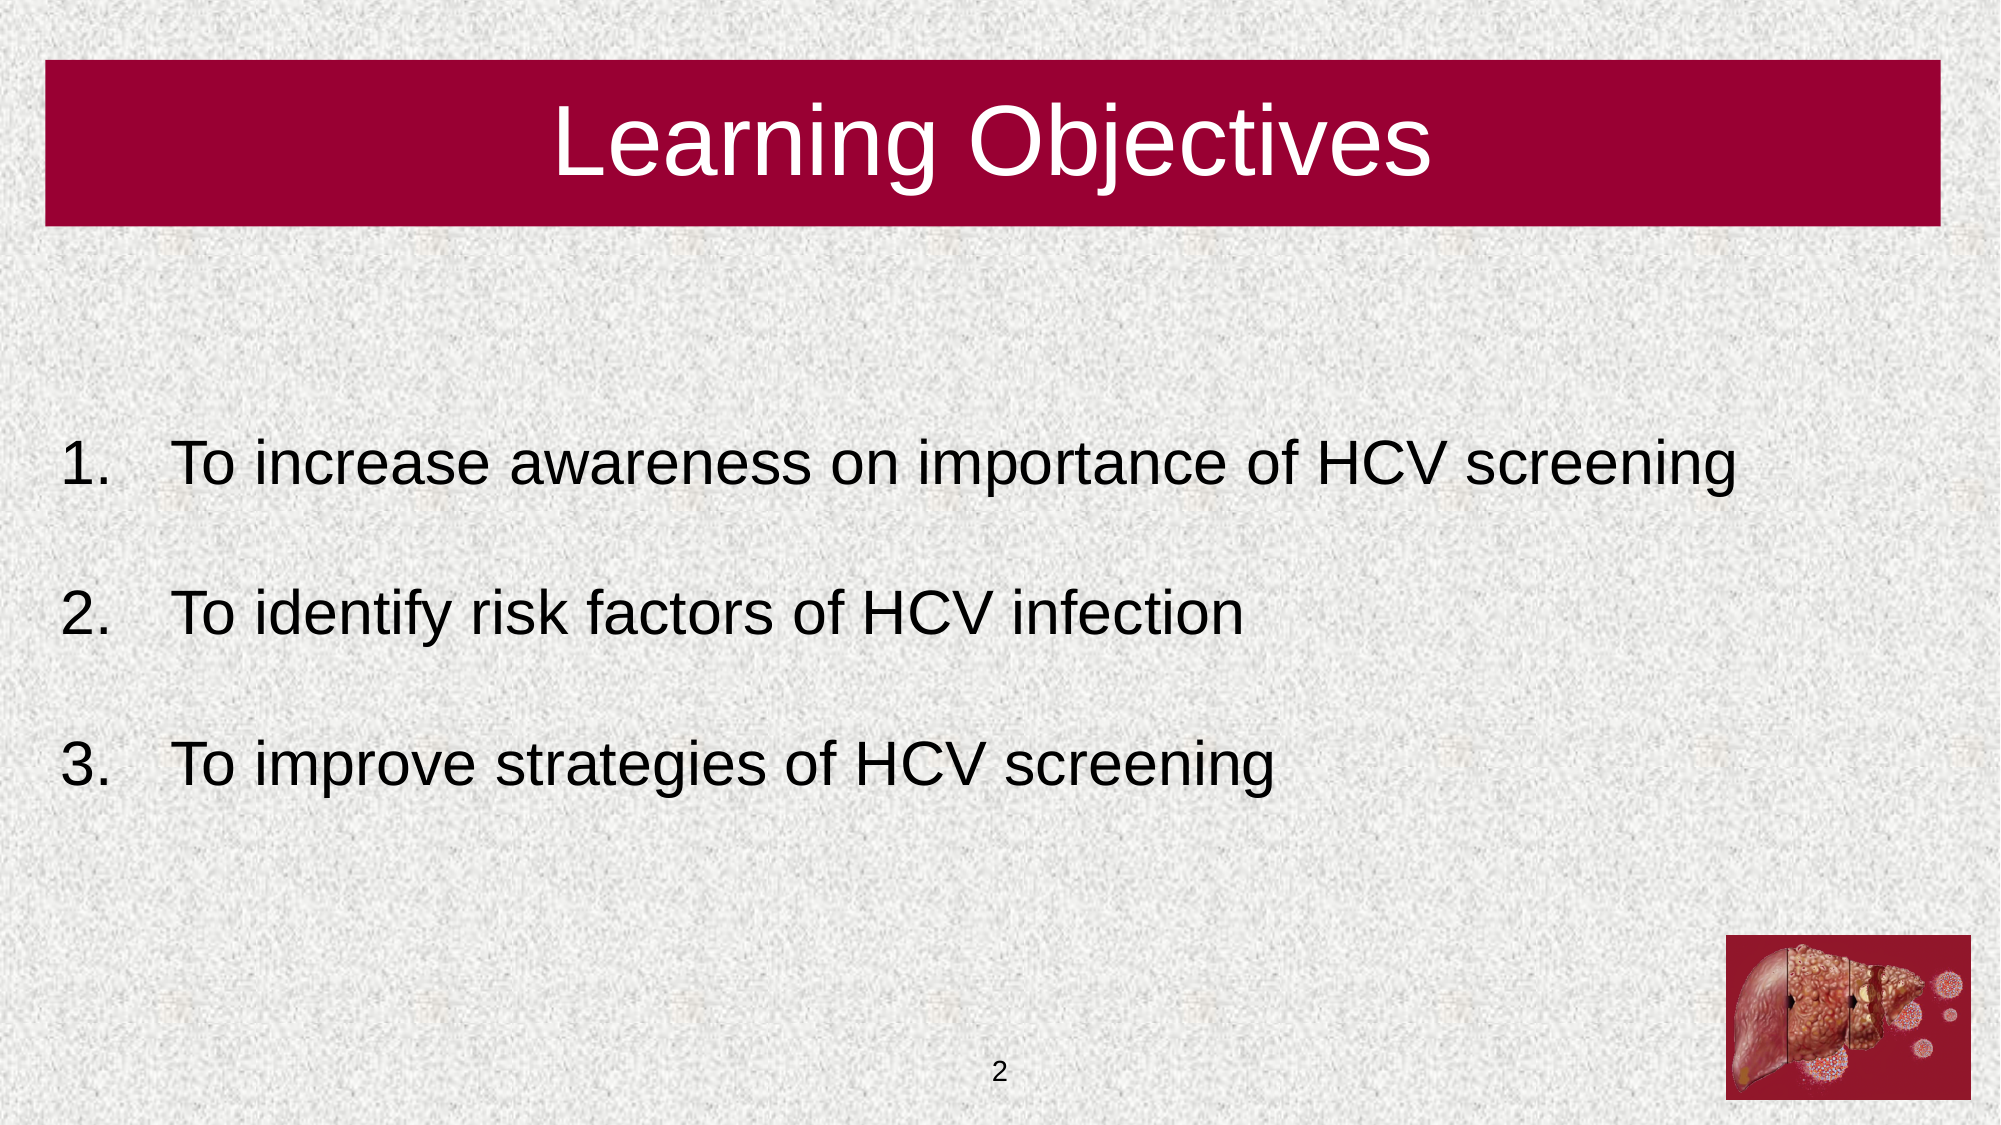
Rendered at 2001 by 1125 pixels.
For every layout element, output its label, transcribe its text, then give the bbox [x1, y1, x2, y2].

slide_number 2 [774, 1039, 1225, 1100]
title Learning Objectives [45, 59, 1941, 227]
picture [0, 0, 2001, 1125]
list To increase awareness on importance of HCV screening To identify risk factors of HCV infection To improve strategies of HCV screening [45, 414, 1941, 808]
